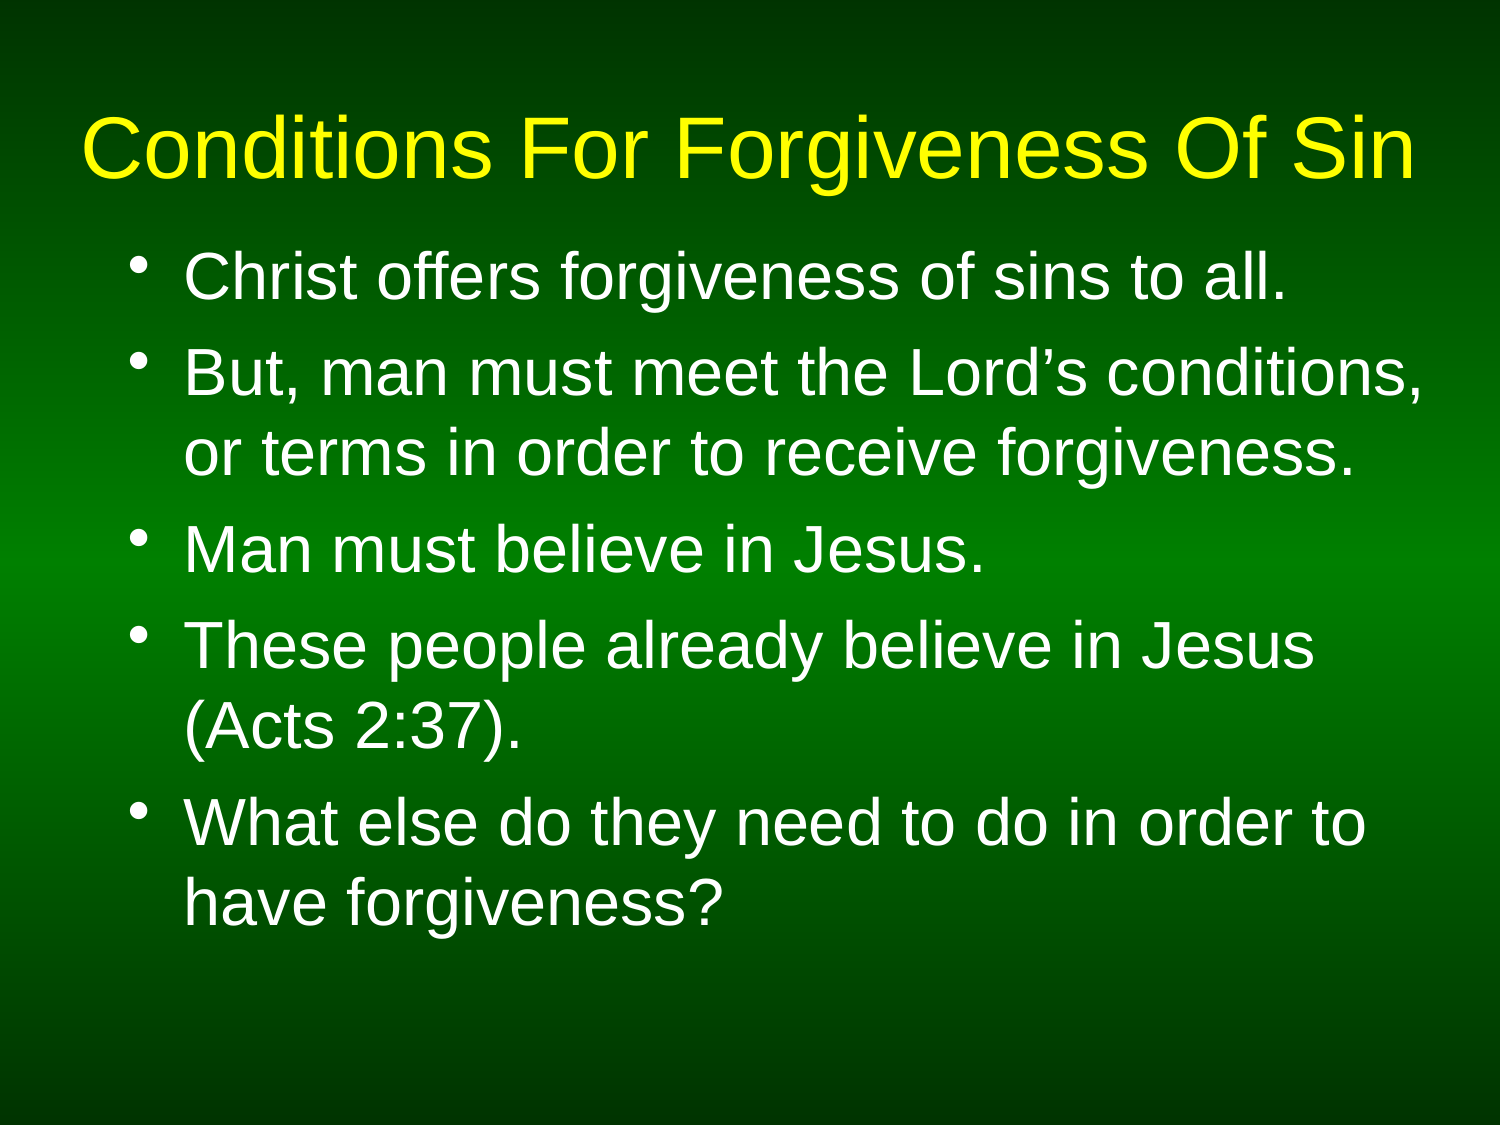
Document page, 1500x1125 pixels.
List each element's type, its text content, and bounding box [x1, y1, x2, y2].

list Christ offers forgiveness of sins to all. But, man must meet the Lord’s conditions, or terms in order to receive forgiveness. Man must believe in Jesus. These people already believe in Jesus (Acts 2:37). What else do they need to do in order to have forgiveness? [112, 224, 1463, 1125]
title Conditions For Forgiveness Of Sin [37, 50, 1463, 238]
